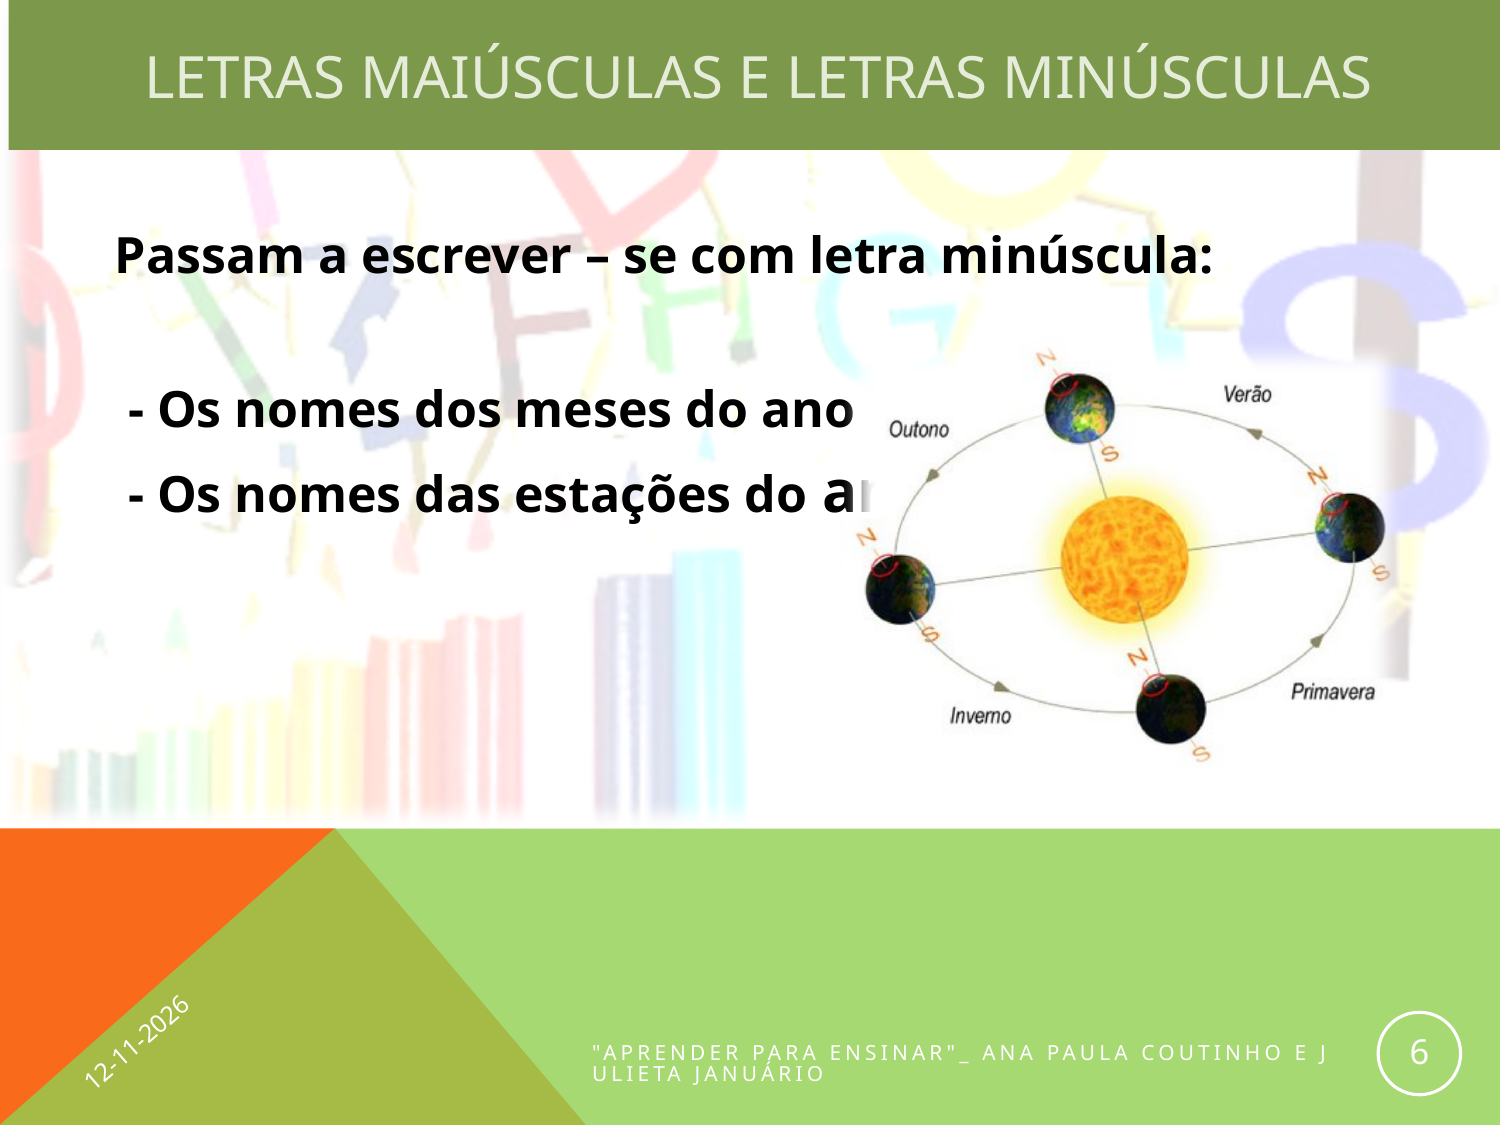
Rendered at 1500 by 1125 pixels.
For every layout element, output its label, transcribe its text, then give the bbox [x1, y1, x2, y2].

slide_number 6 [1376, 1010, 1463, 1097]
footer "Aprender para ensinar"_ Ana Paula Coutinho e Julieta Januário [577, 1031, 1352, 1076]
text_box O Alfabeto [42, 150, 1500, 175]
picture [840, 337, 1405, 777]
text_box LETRAS MAIÚSCULAS E LETRAS MINÚSCULAS [8, 0, 1500, 150]
text_box Passam a escrever – se com letra minúscula: - Os nomes dos meses do ano - Os nomes das estações do ano [100, 175, 1425, 953]
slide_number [65, 953, 268, 1109]
